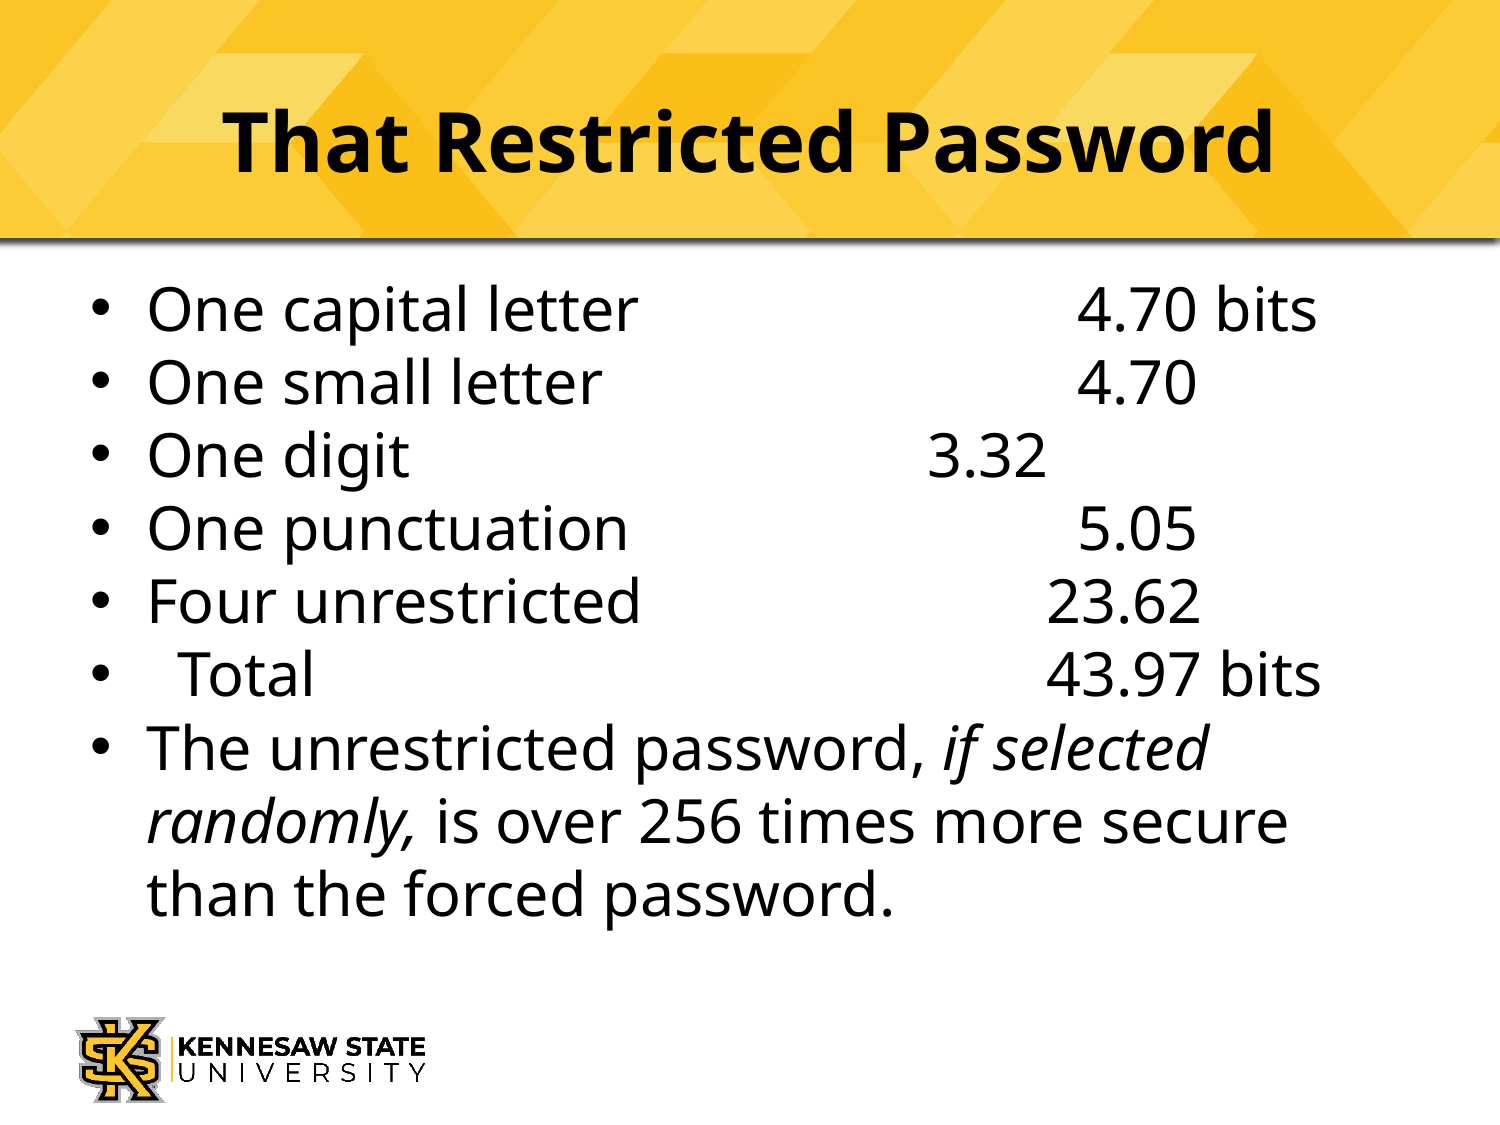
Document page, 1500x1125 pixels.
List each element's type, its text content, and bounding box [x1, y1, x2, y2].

title That Restricted Password [75, 45, 1425, 233]
list One capital letter 4.70 bits One small letter 4.70 One digit 3.32 One punctuation 5.05 Four unrestricted 23.62 Total 43.97 bits The unrestricted password, if selected randomly, is over 256 times more secure than the forced password. [75, 262, 1425, 1005]
picture [75, 1017, 425, 1103]
picture [0, 0, 1500, 251]
